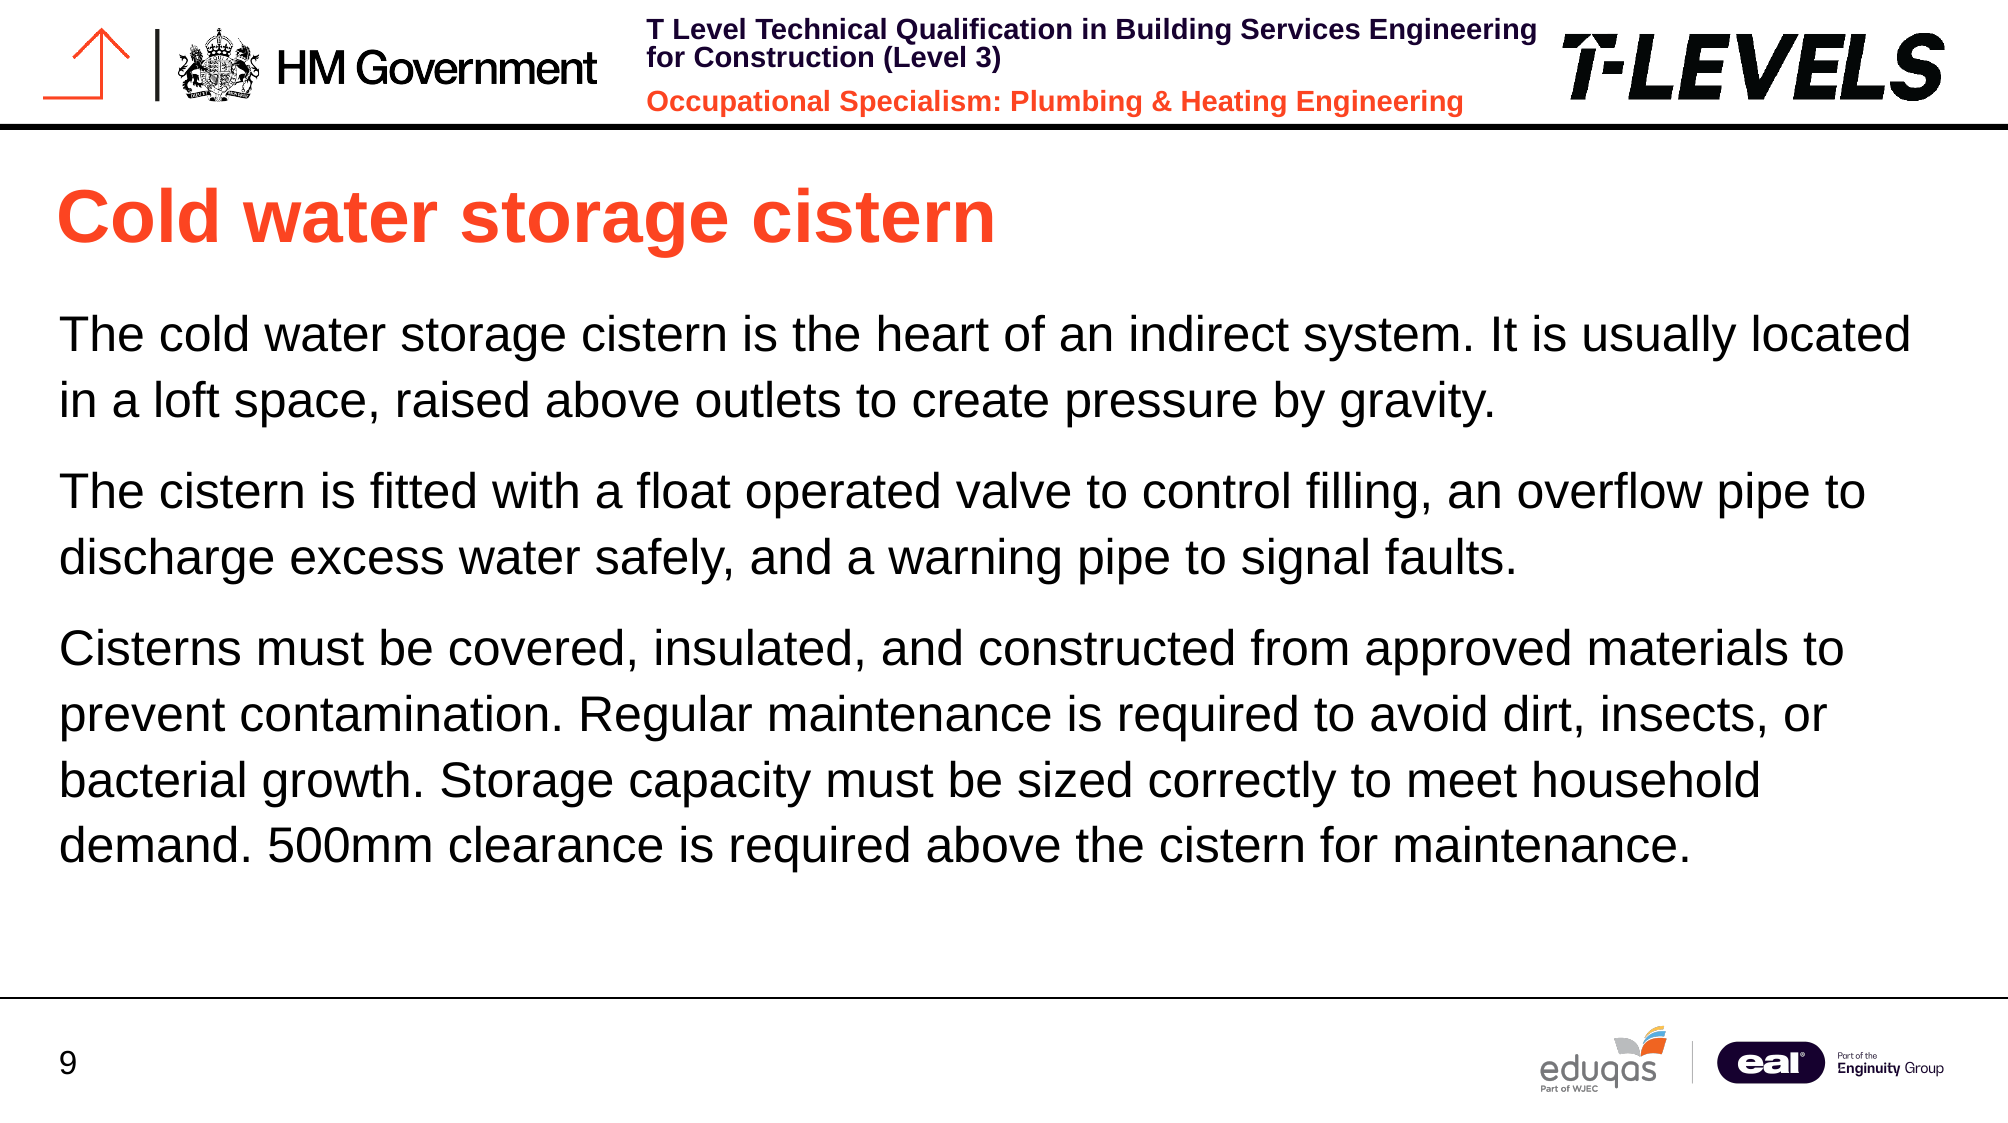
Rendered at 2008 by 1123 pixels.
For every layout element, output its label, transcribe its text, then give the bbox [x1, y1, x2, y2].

list The cold water storage cistern is the heart of an indirect system. It is usually located in a loft space, raised above outlets to create pressure by gravity. The cistern is fitted with a float operated valve to control filling, an overflow pipe to discharge excess water safely, and a warning pipe to signal faults. Cisterns must be covered, insulated, and constructed from approved materials to prevent contamination. Regular maintenance is required to avoid dirt, insects, or bacterial growth. Storage capacity must be sized correctly to meet household demand. 500mm clearance is required above the cistern for maintenance. [59, 295, 1949, 975]
picture [155, 28, 597, 102]
picture [38, 27, 136, 100]
picture [1535, 1021, 1949, 1097]
picture [1543, 25, 1964, 108]
title Cold water storage cistern [41, 111, 1949, 314]
